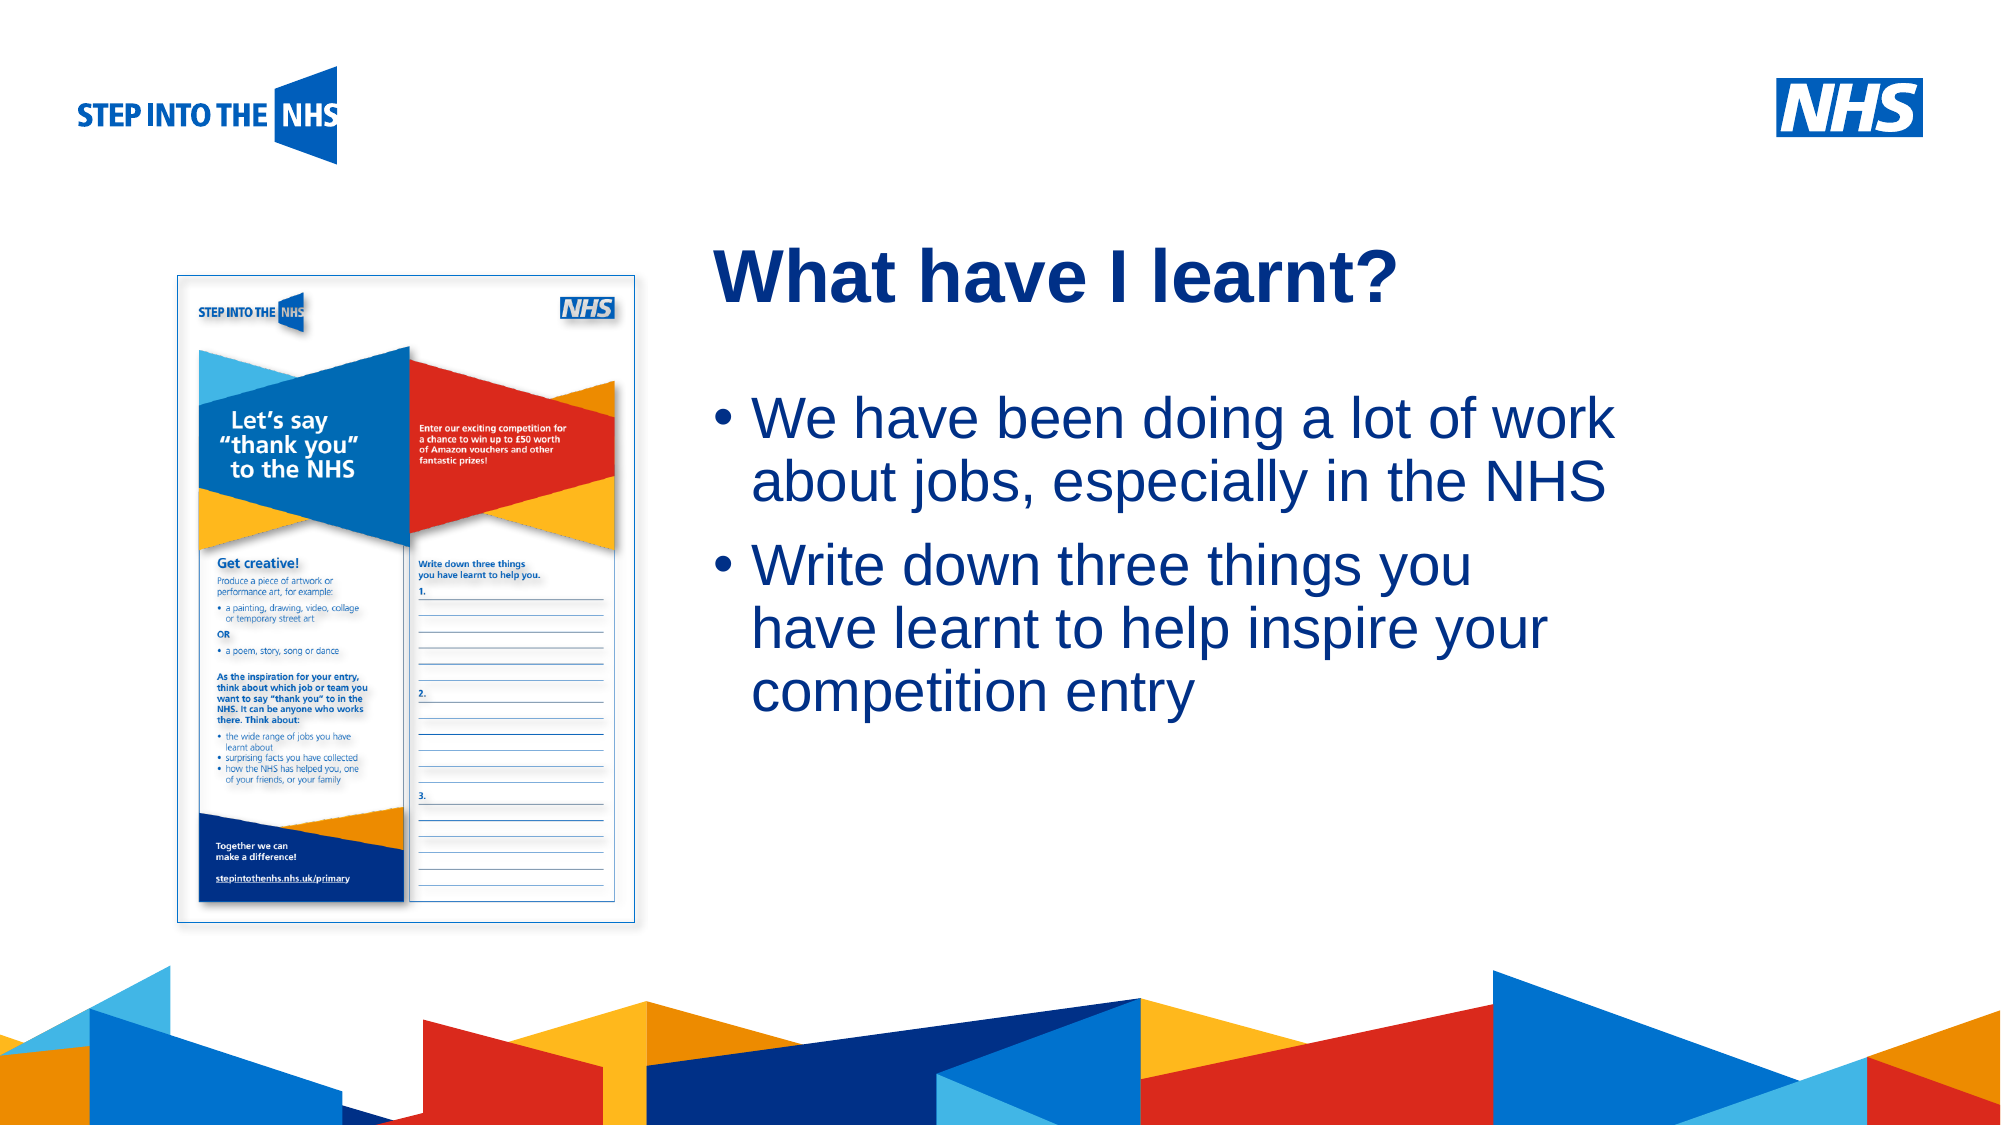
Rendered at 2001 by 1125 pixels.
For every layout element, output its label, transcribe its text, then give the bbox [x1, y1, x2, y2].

list We have been doing a lot of work about jobs, especially in the NHS Write down three things you have learnt to help inspire your competition entry [713, 388, 1623, 970]
picture [177, 275, 635, 923]
title What have I learnt? [713, 237, 1611, 328]
